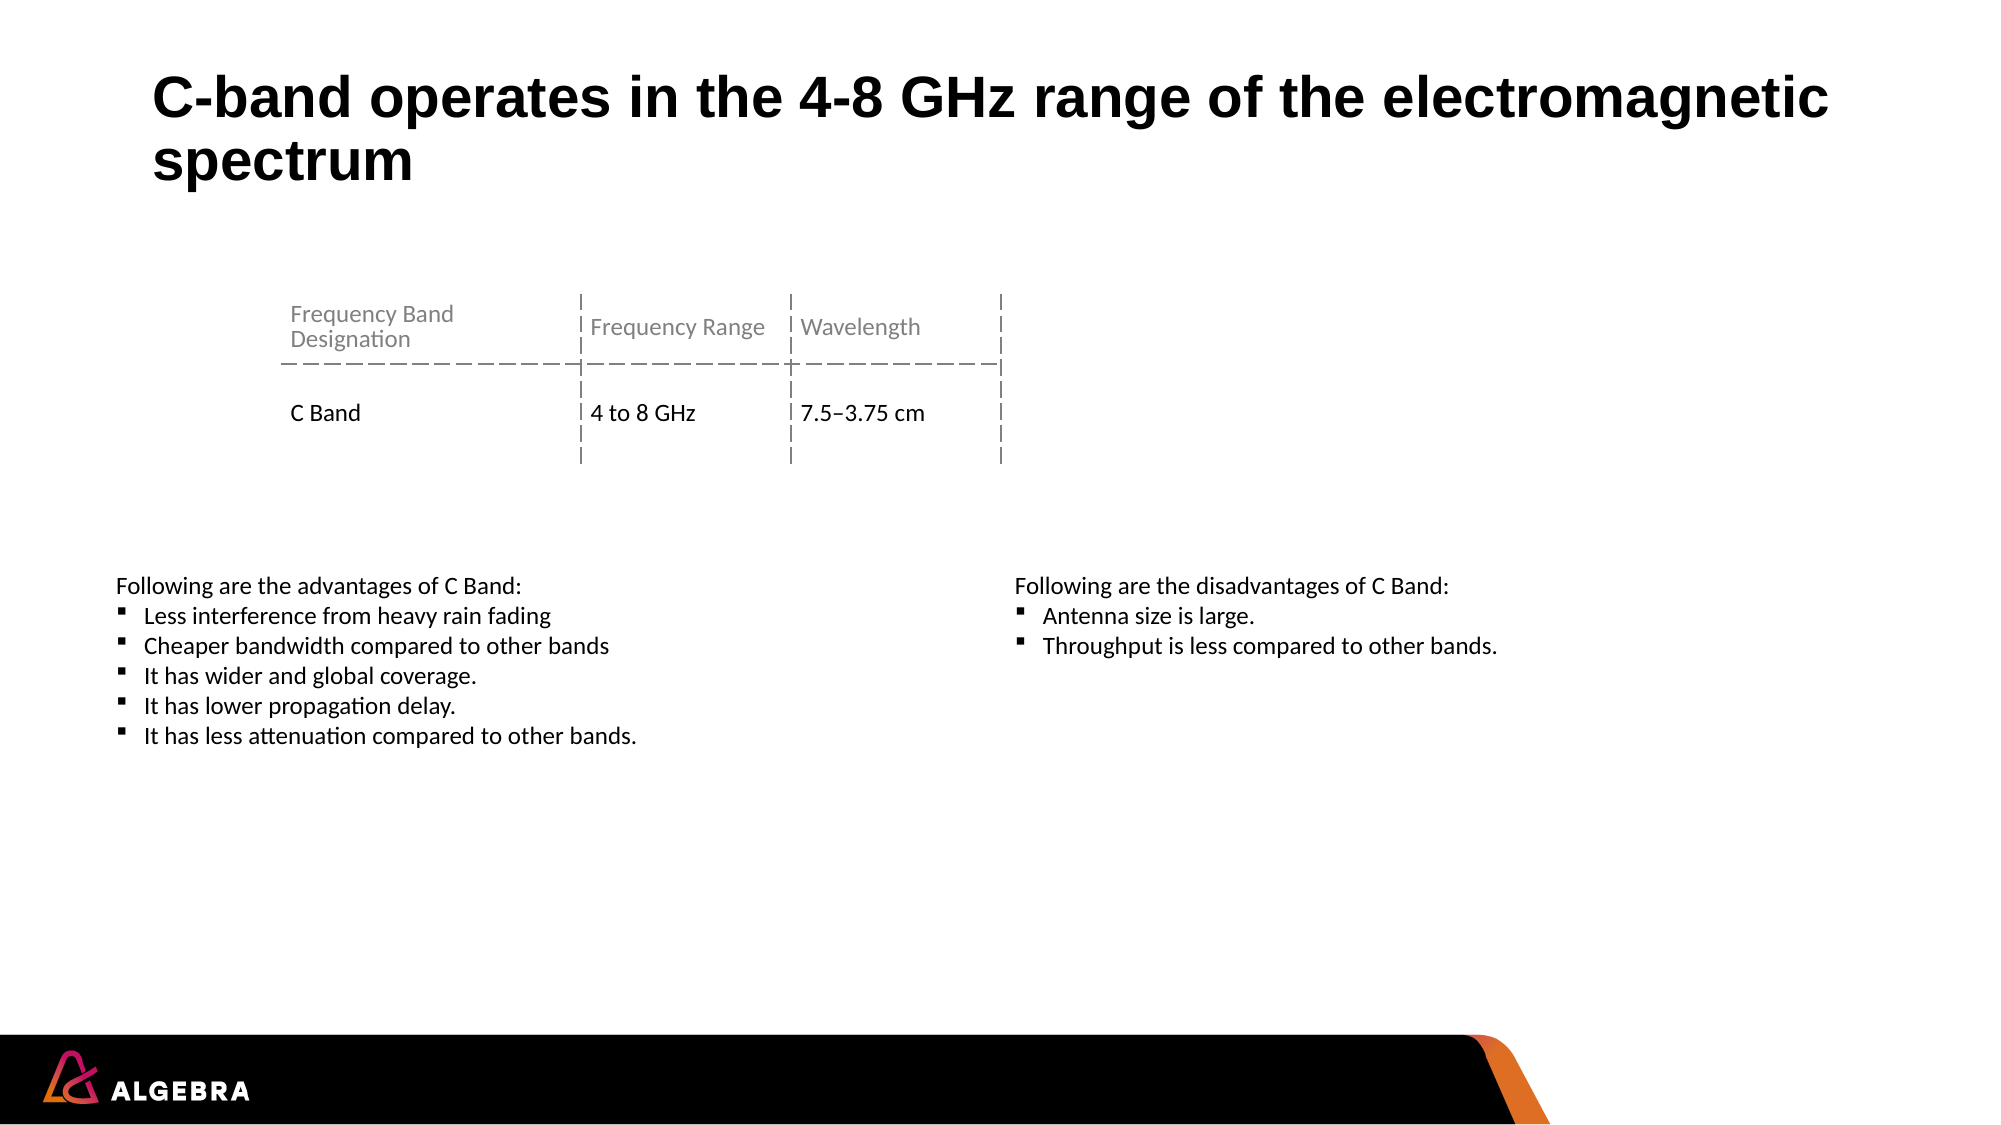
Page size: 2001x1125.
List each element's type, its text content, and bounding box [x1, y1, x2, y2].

table_header Frequency Range [581, 294, 791, 364]
text_box Following are the disadvantages of C Band: Antenna size is large. Throughput is less compared to other bands. [999, 561, 1751, 1026]
picture [0, 1034, 1733, 1125]
table_header Frequency Band Designation [281, 294, 581, 364]
text_box Following are the advantages of C Band: Less interference from heavy rain fading Cheaper bandwidth compared to other bands It has wider and global coverage. It has lower propagation delay. It has less attenuation compared to other bands. [100, 561, 852, 1026]
table_cell 7.5–3.75 cm [791, 364, 1001, 467]
table_cell C Band [281, 364, 581, 467]
table_header Wavelength [791, 294, 1001, 364]
title C-band operates in the 4-8 GHz range of the electromagnetic spectrum [137, 59, 1863, 278]
table_cell 4 to 8 GHz [581, 364, 791, 467]
